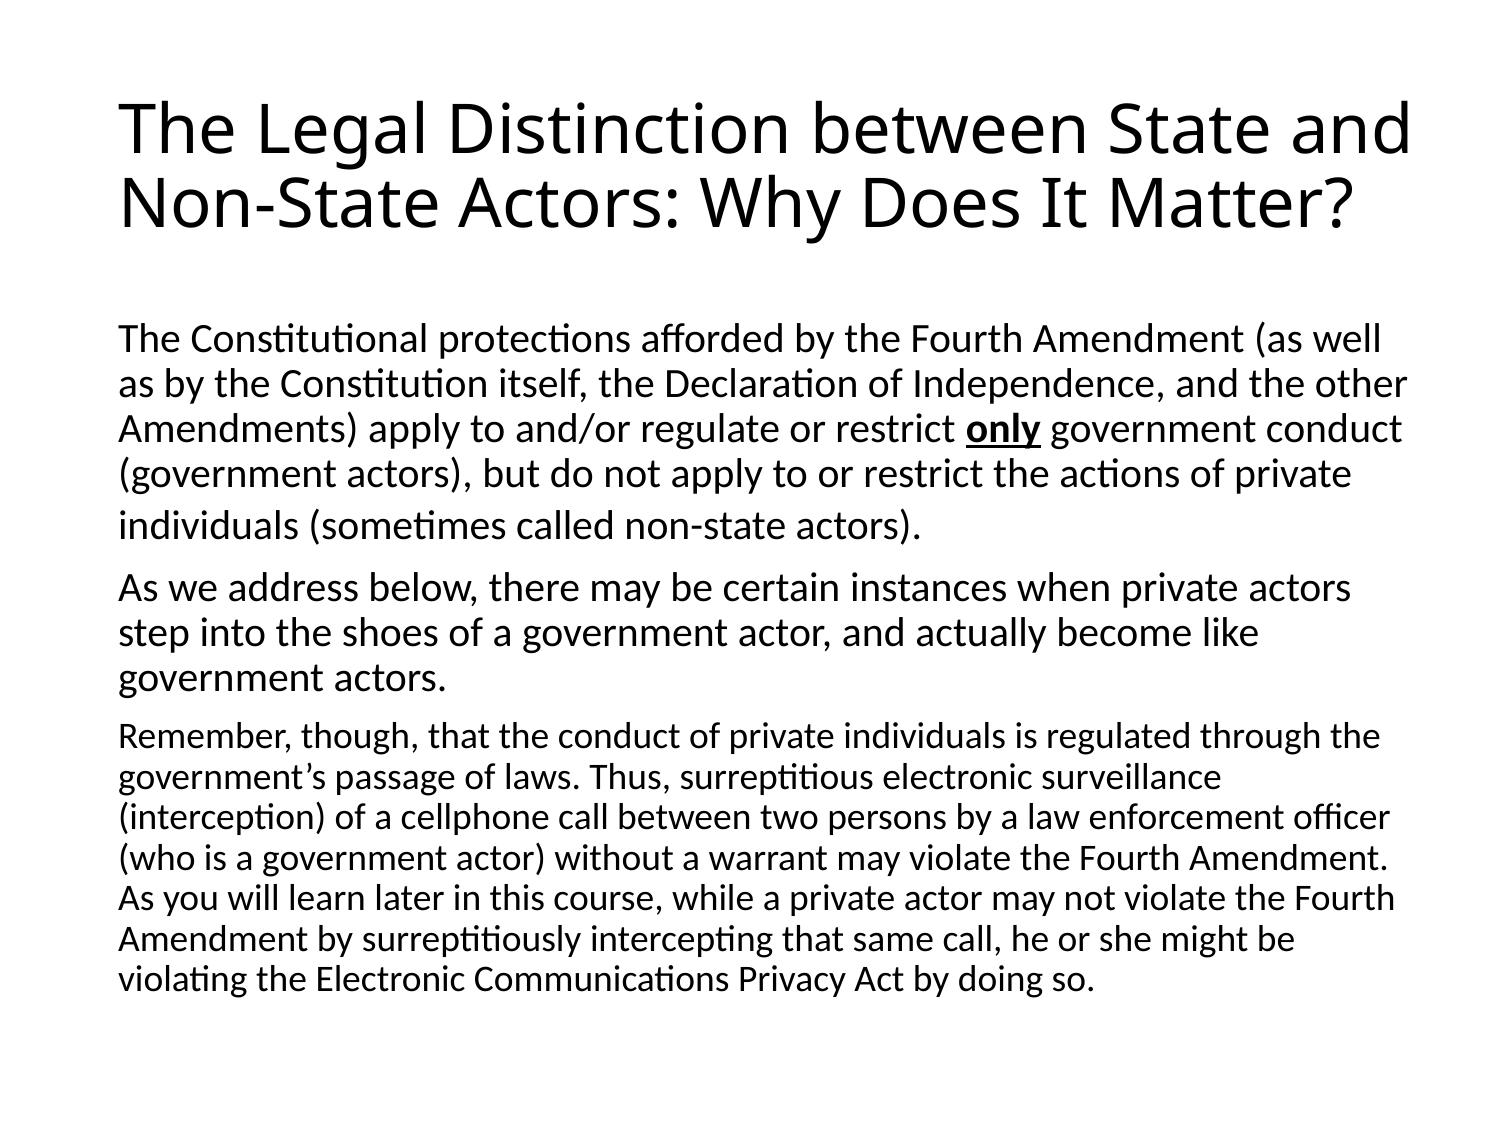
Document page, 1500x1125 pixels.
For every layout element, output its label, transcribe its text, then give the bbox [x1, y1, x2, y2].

title The Legal Distinction between State and Non-State Actors: Why Does It Matter? [102, 59, 1441, 278]
list The Constitutional protections afforded by the Fourth Amendment (as well as by the Constitution itself, the Declaration of Independence, and the other Amendments) apply to and/or regulate or restrict only government conduct (government actors), but do not apply to or restrict the actions of private individuals (sometimes called non-state actors). As we address below, there may be certain instances when private actors step into the shoes of a government actor, and actually become like government actors. Remember, though, that the conduct of private individuals is regulated through the government’s passage of laws. Thus, surreptitious electronic surveillance (interception) of a cellphone call between two persons by a law enforcement officer (who is a government actor) without a warrant may violate the Fourth Amendment. As you will learn later in this course, while a private actor may not violate the Fourth Amendment by surreptitiously intercepting that same call, he or she might be violating the Electronic Communications Privacy Act by doing so. [102, 308, 1441, 961]
